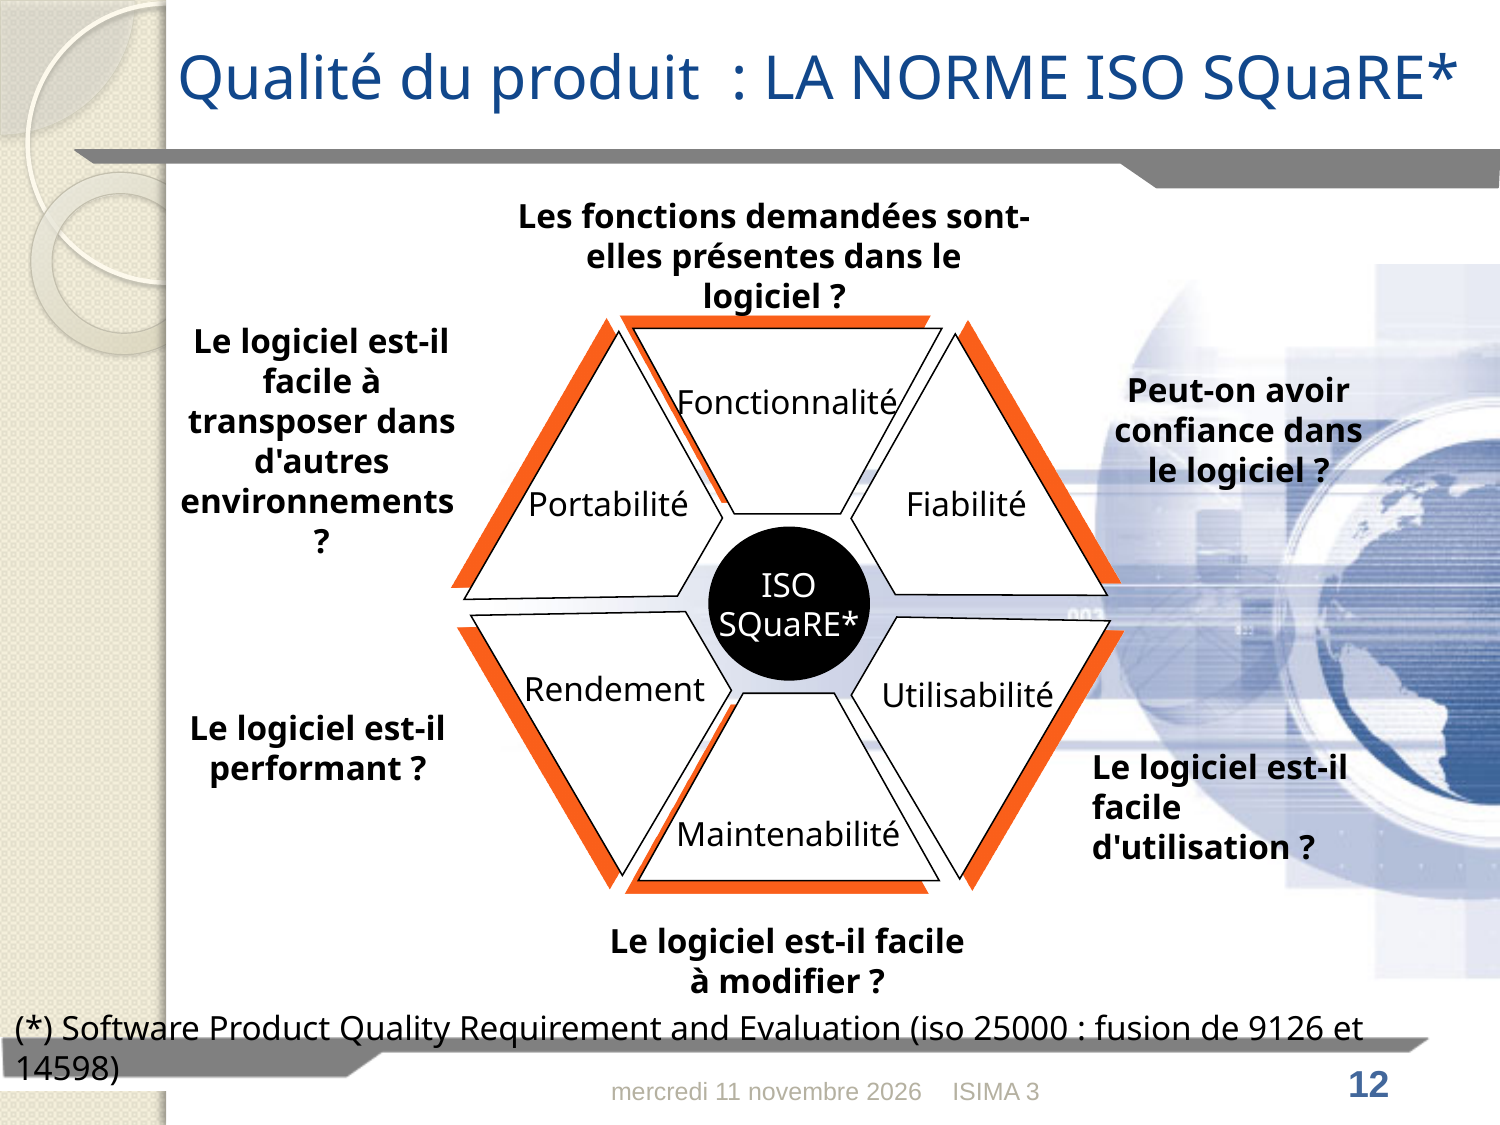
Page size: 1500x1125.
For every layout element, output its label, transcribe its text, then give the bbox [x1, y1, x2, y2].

text_box Les fonctions demandées sont-elles présentes dans le logiciel ? [500, 187, 1049, 323]
text_box [680, 693, 897, 805]
text_box Peut-on avoir confiance dans le logiciel ? [1092, 361, 1385, 497]
text_box [529, 716, 717, 876]
text_box [867, 722, 1052, 879]
text_box [470, 611, 714, 681]
text_box [535, 331, 699, 475]
title Qualité du produit : LA NORME ISO SQuaRE* [162, 0, 1500, 150]
text_box ISO SQuaRE* [709, 527, 870, 680]
text_box Utilisabilité [866, 666, 1070, 722]
picture [318, 264, 1500, 1025]
text_box Fonctionnalité [633, 328, 942, 514]
text_box [464, 484, 723, 600]
text_box Le logiciel est-il facile d'utilisation ? [1077, 738, 1425, 874]
text_box (*) Software Product Quality Requirement and Evaluation (iso 25000 : fusion de 9126 et 14598) [0, 999, 1450, 1096]
text_box Le logiciel est-il facile à transposer dans d'autres environnements ? [162, 312, 482, 568]
text_box [638, 839, 940, 881]
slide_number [587, 1034, 938, 1113]
picture [318, 264, 603, 533]
text_box [868, 617, 1111, 690]
text_box [721, 672, 732, 709]
text_box [851, 333, 1108, 596]
text_box Le logiciel est-il facile à modifier ? [587, 912, 988, 999]
text_box Maintenabilité [661, 805, 916, 861]
text_box Le logiciel est-il performant ? [162, 699, 474, 796]
text_box Fiabilité [891, 475, 1042, 531]
text_box Rendement [509, 660, 721, 716]
text_box [851, 669, 866, 721]
footer ISIMA 3 [938, 1096, 1413, 1113]
text_box Portabilité [513, 475, 704, 531]
